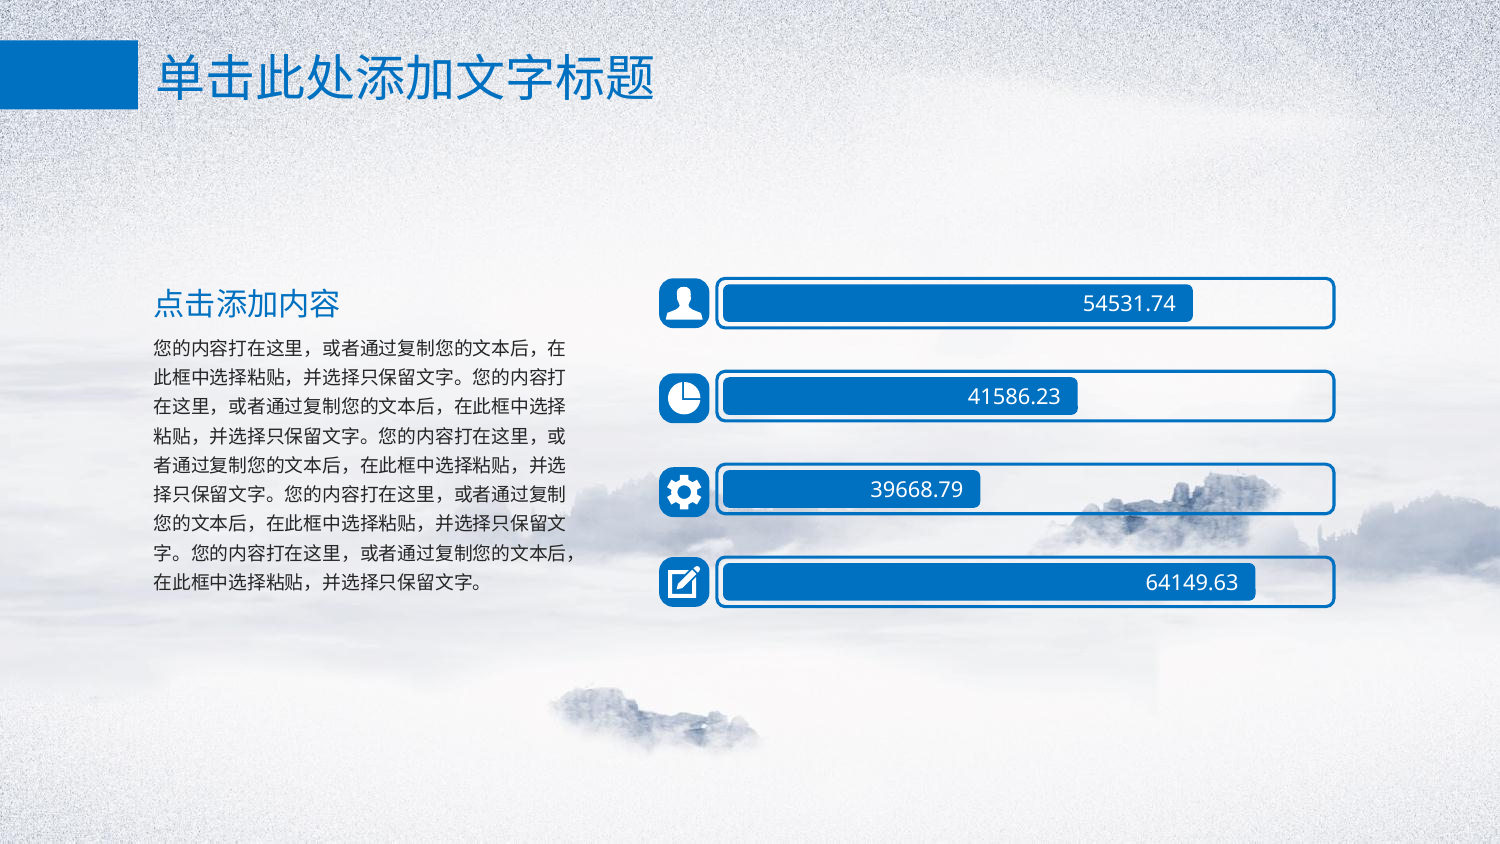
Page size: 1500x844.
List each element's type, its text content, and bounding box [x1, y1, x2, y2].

text_box [665, 286, 703, 320]
text_box 54531.74 [721, 283, 1194, 324]
text_box [659, 467, 710, 518]
text_box [715, 277, 1336, 329]
text_box [659, 373, 710, 424]
text_box [715, 556, 1336, 608]
text_box 39668.79 [721, 469, 982, 509]
text_box [667, 474, 702, 510]
text_box 点击添加内容 [138, 265, 503, 322]
picture [0, 0, 1500, 844]
text_box [715, 370, 1336, 422]
text_box [668, 382, 701, 415]
text_box [715, 463, 1336, 515]
text_box 64149.63 [721, 561, 1257, 602]
text_box [659, 278, 710, 329]
text_box 您的内容打在这里，或者通过复制您的文本后，在此框中选择粘贴，并选择只保留文字。您的内容打在这里，或者通过复制您的文本后，在此框中选择粘贴，并选择只保留文字。您的内容打在这里，或者通过复制您的文本后，在此框中选择粘贴，并选择只保留文字。您的内容打在这里，或者通过复制您的文本后，在此框中选择粘贴，并选择只保留文字。您的内容打在这里，或者通过复制您的文本后，在此框中选择粘贴，并选择只保留文字。 [138, 322, 600, 601]
text_box [668, 566, 701, 598]
text_box 41586.23 [721, 376, 1079, 416]
text_box [659, 557, 710, 607]
